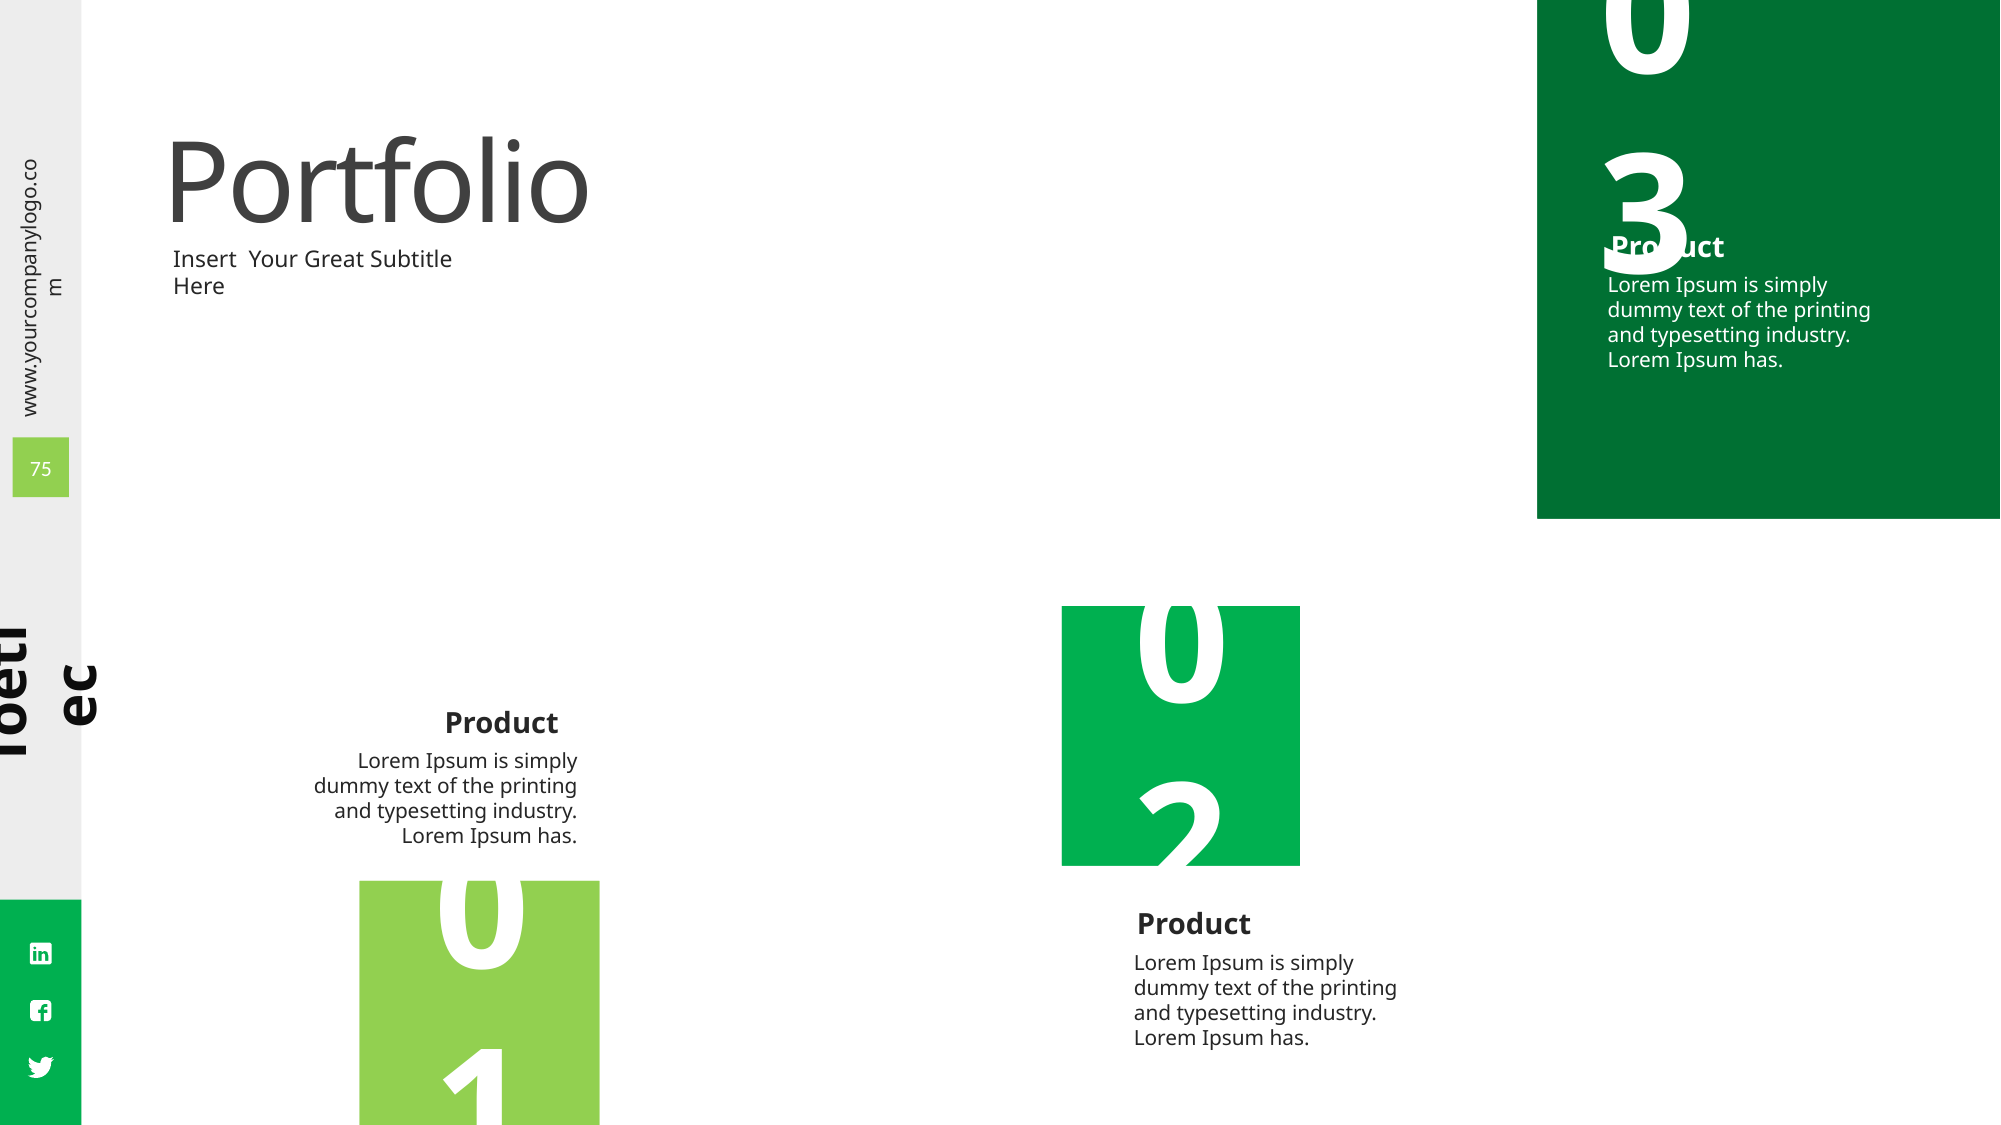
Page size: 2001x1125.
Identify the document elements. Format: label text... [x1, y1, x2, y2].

text_box Lorem Ipsum is simply dummy text of the printing and typesetting industry. Lorem Ipsum has. [1129, 945, 1412, 1054]
text_box [1538, 0, 2000, 518]
text_box Portfolio [147, 117, 1062, 239]
text_box 03 [1564, 28, 1729, 186]
picture [599, 0, 2000, 1125]
slide_number 75 [12, 437, 69, 498]
text_box Product [1595, 208, 1832, 282]
text_box 01 [407, 922, 555, 1081]
text_box Insert Your Great Subtitle Here [158, 237, 512, 307]
text_box Lorem Ipsum is simply dummy text of the printing and typesetting industry. Lorem Ipsum has. [1603, 267, 1886, 377]
text_box 02 [1107, 657, 1254, 815]
text_box Product [345, 685, 582, 743]
text_box Product [1121, 886, 1359, 959]
text_box [1062, 607, 1301, 867]
text_box Lorem Ipsum is simply dummy text of the printing and typesetting industry. Lorem Ipsum has. [300, 743, 582, 853]
text_box [359, 880, 599, 1125]
